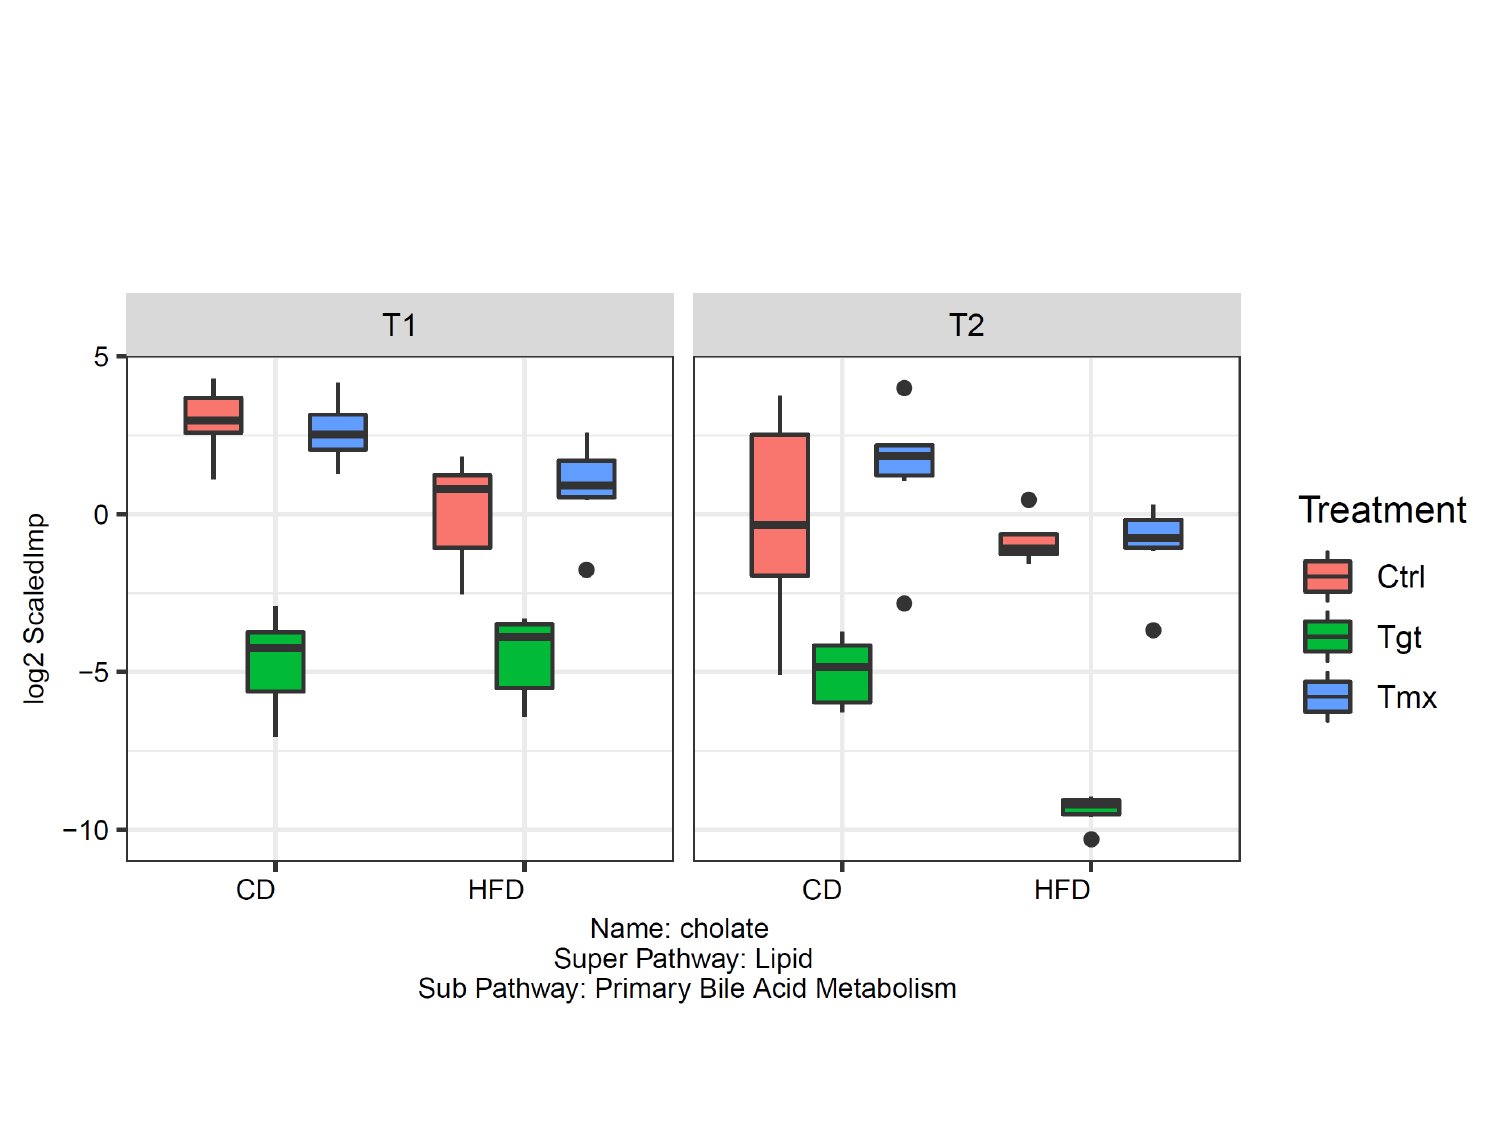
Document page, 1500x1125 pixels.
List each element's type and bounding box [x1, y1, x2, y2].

picture [3, 274, 1500, 1026]
